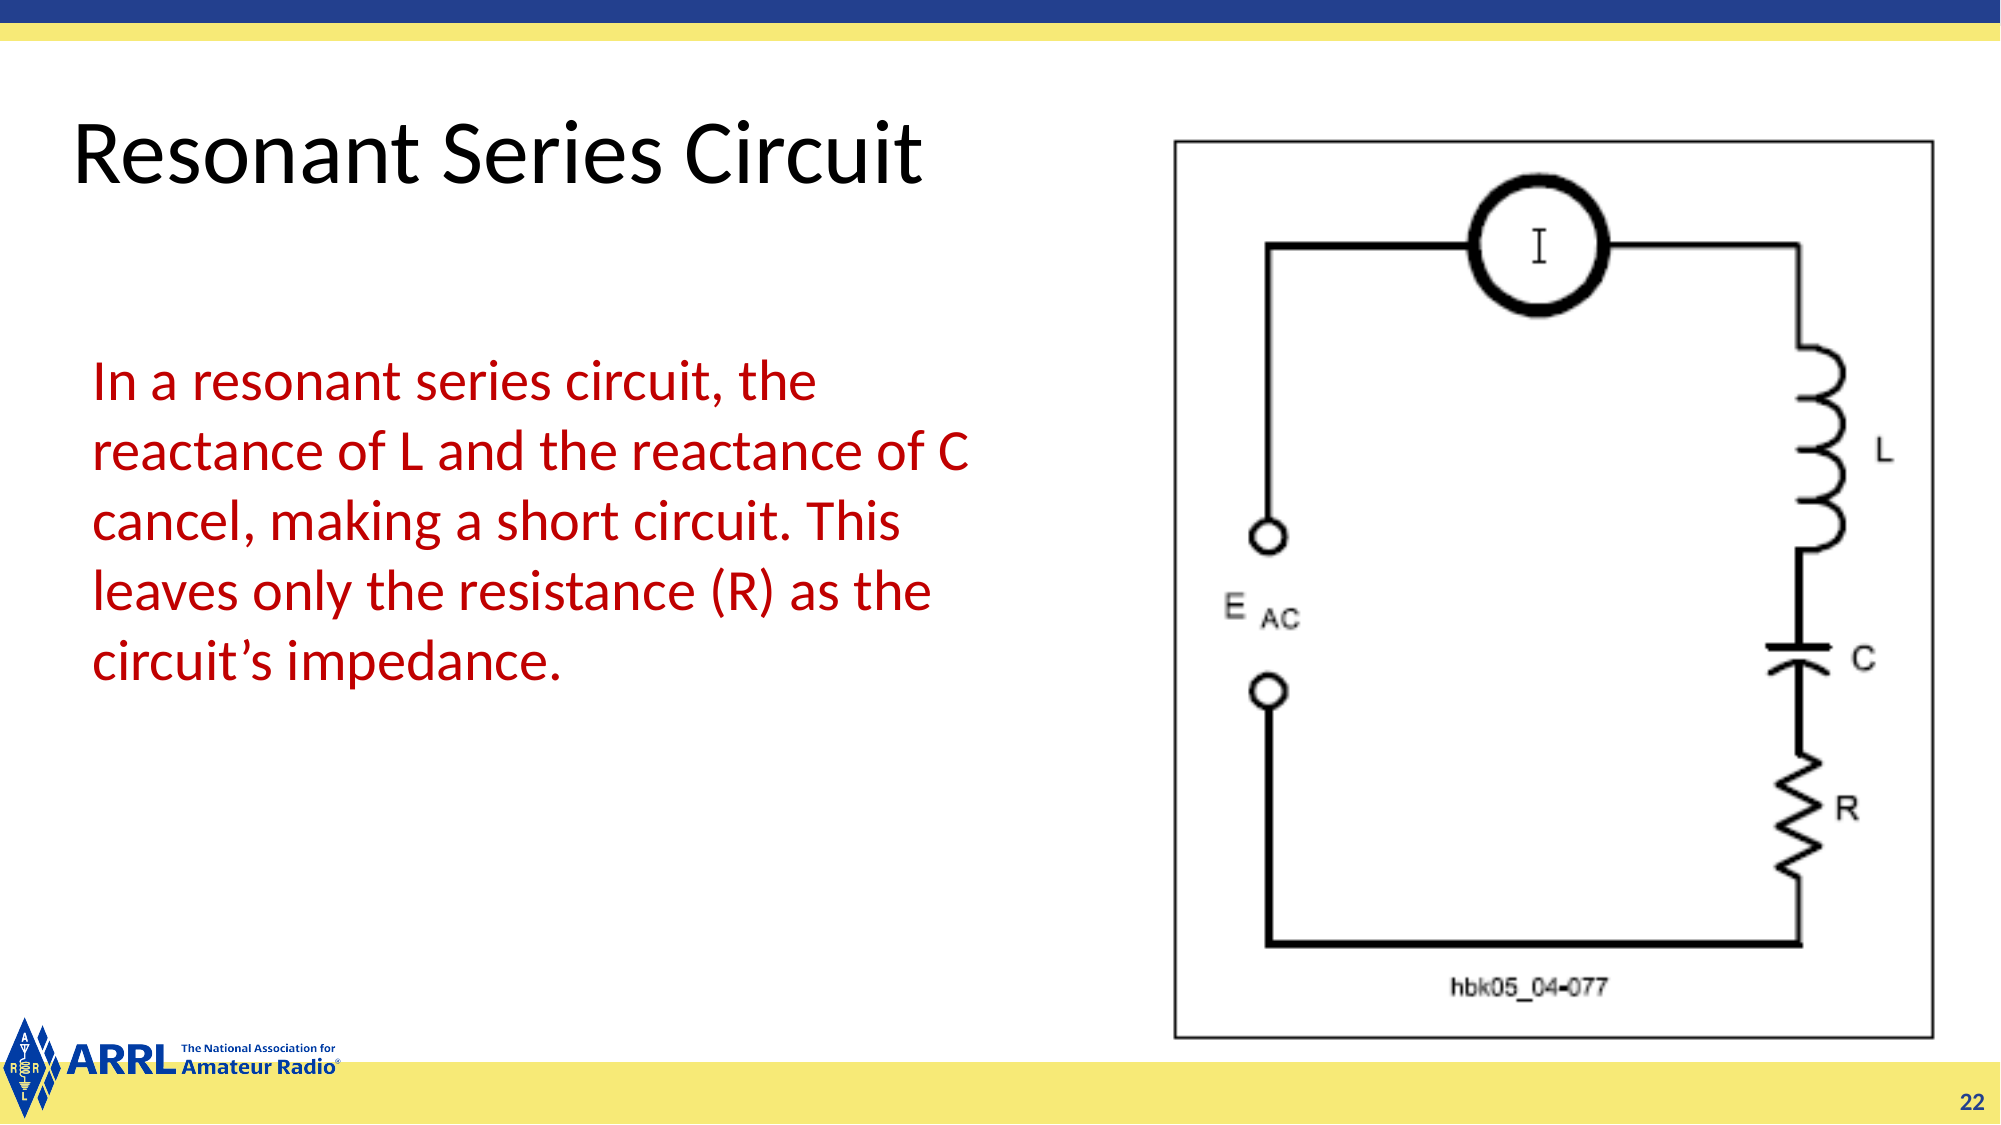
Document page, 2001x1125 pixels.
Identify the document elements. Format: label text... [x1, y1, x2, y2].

text_box In a resonant series circuit, the reactance of L and the reactance of C cancel, making a short circuit. This leaves only the resistance (R) as the circuit’s impedance. [77, 334, 991, 770]
title Resonant Series Circuit [57, 97, 1196, 285]
picture [1164, 125, 1943, 1056]
picture [1, 1015, 342, 1121]
